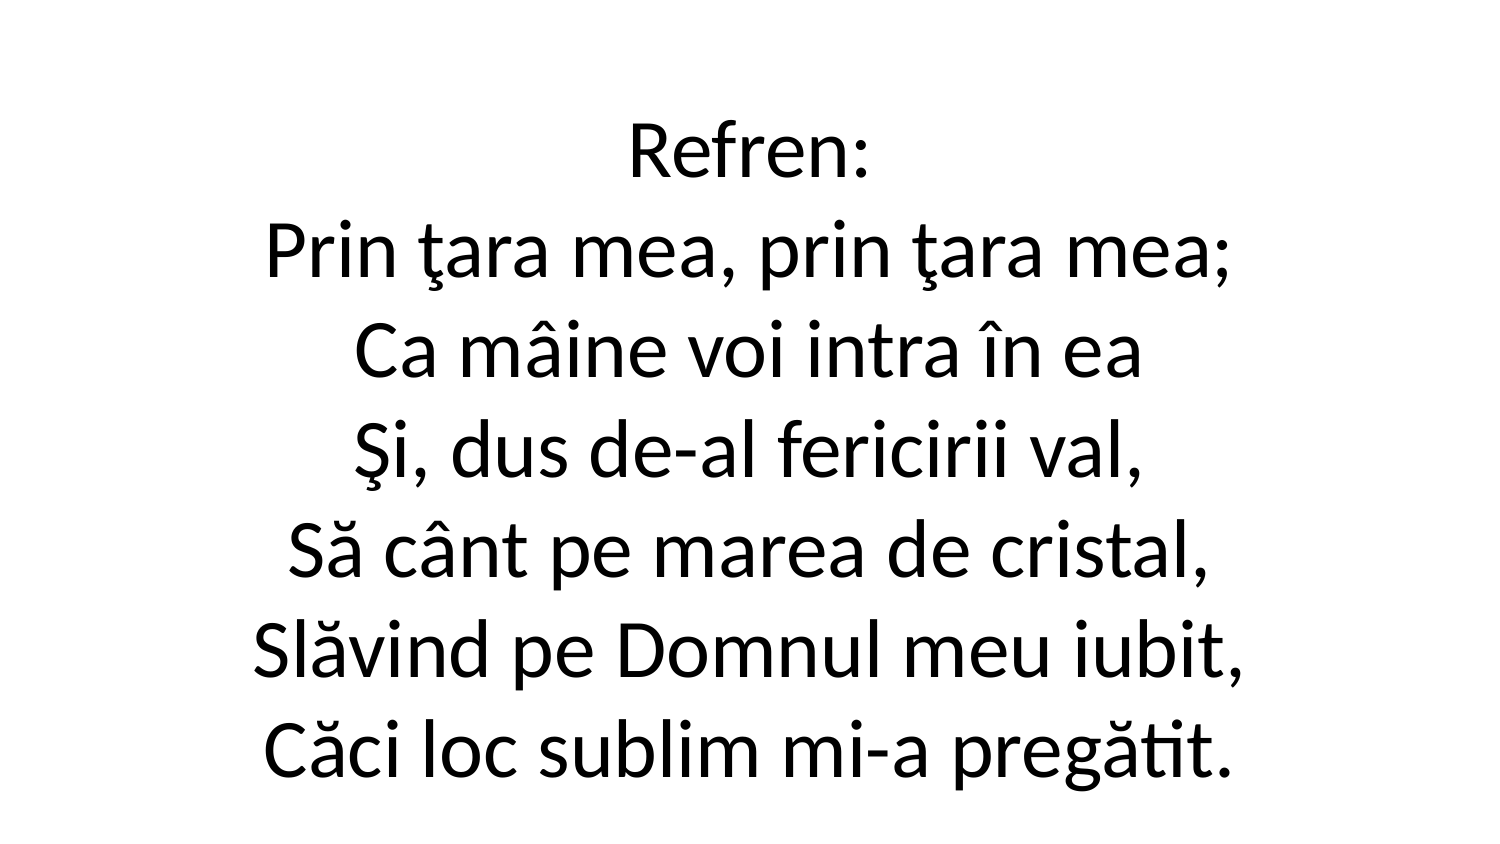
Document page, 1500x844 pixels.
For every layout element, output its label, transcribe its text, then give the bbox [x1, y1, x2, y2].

text_box Refren: Prin ţara mea, prin ţara mea; Ca mâine voi intra în ea Şi, dus de-al fericirii val, Să cânt pe marea de cristal, Slăvind pe Domnul meu iubit, Căci loc sublim mi-a pregătit. [237, 42, 1262, 802]
